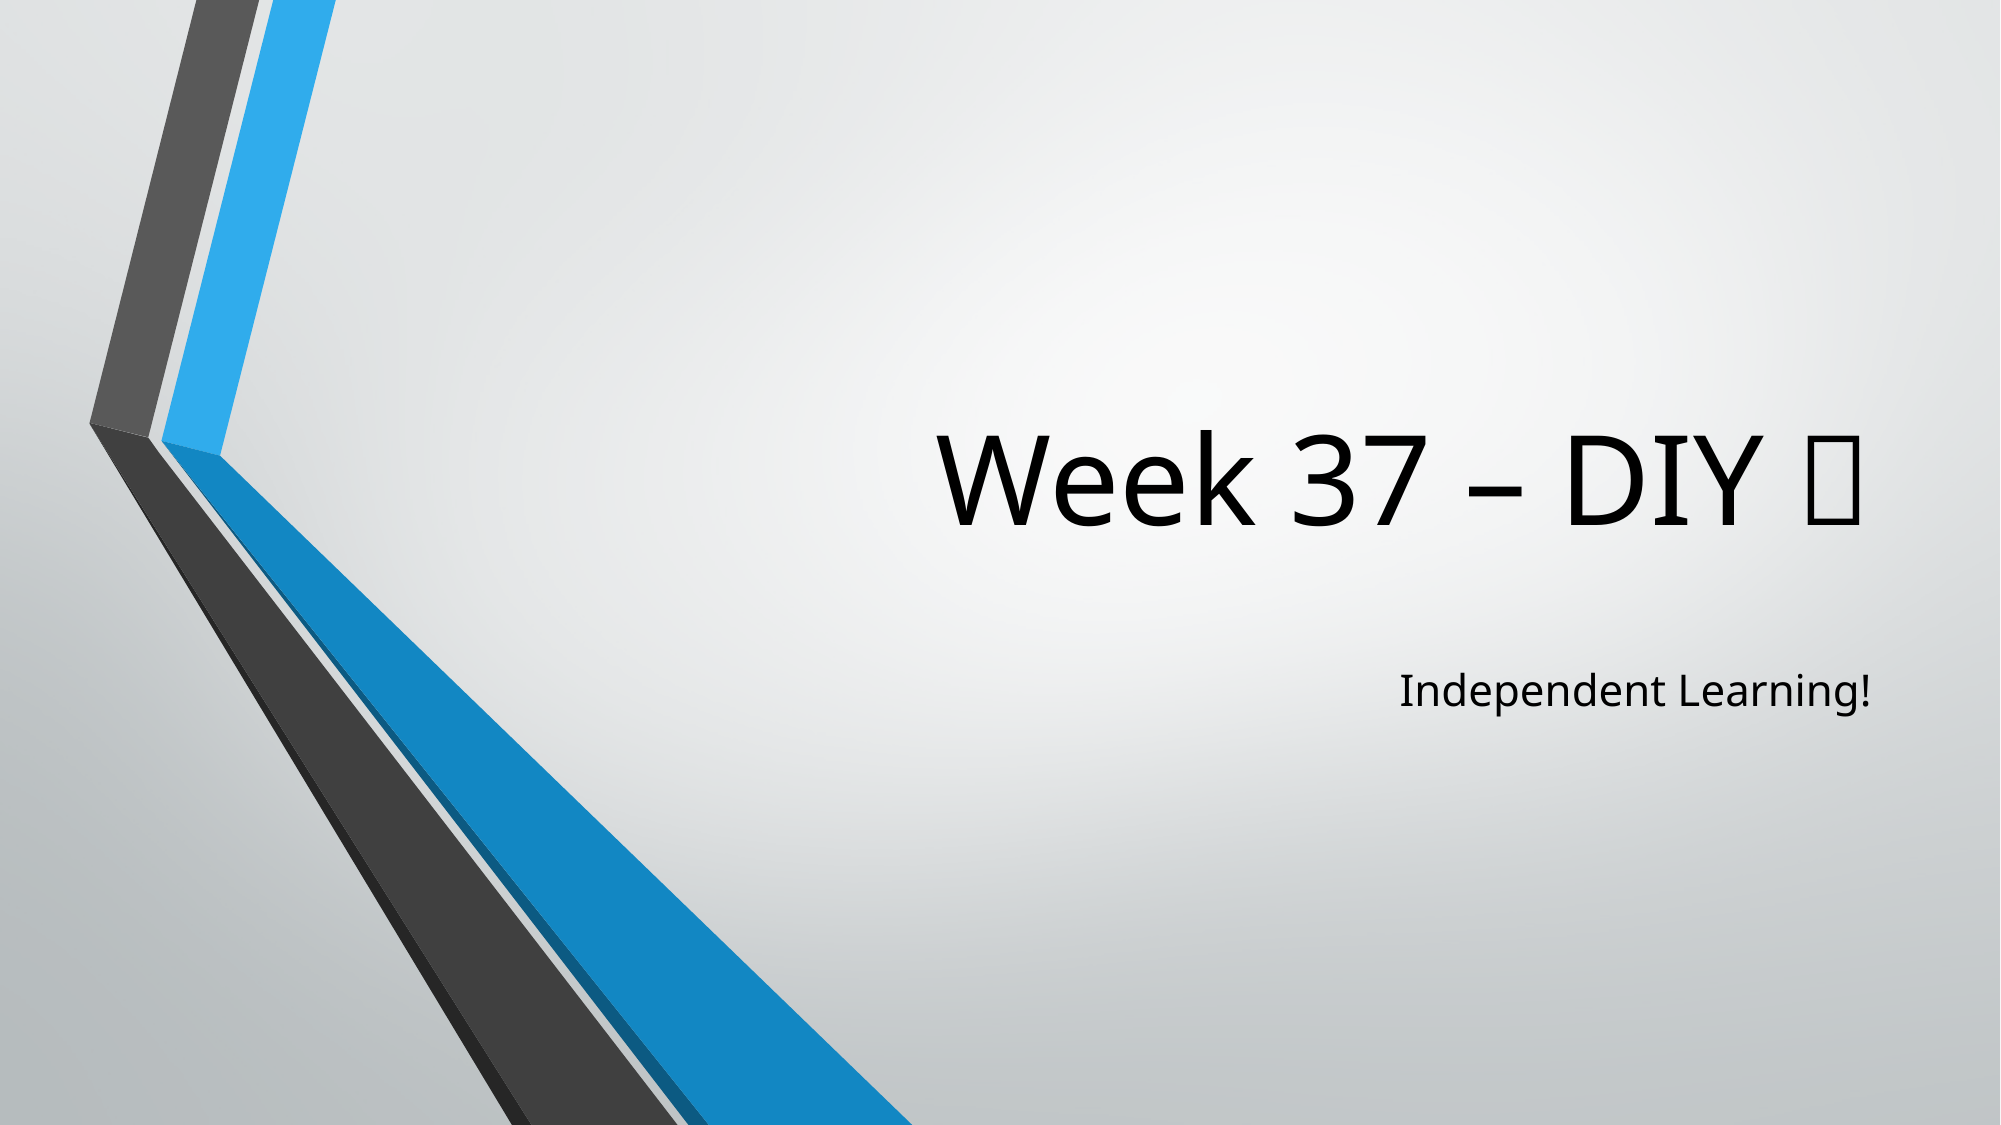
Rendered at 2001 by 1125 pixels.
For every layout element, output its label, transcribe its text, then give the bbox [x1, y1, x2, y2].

title Week 37 – DIY  [480, 128, 1887, 559]
subtitle Independent Learning! [740, 655, 1887, 884]
